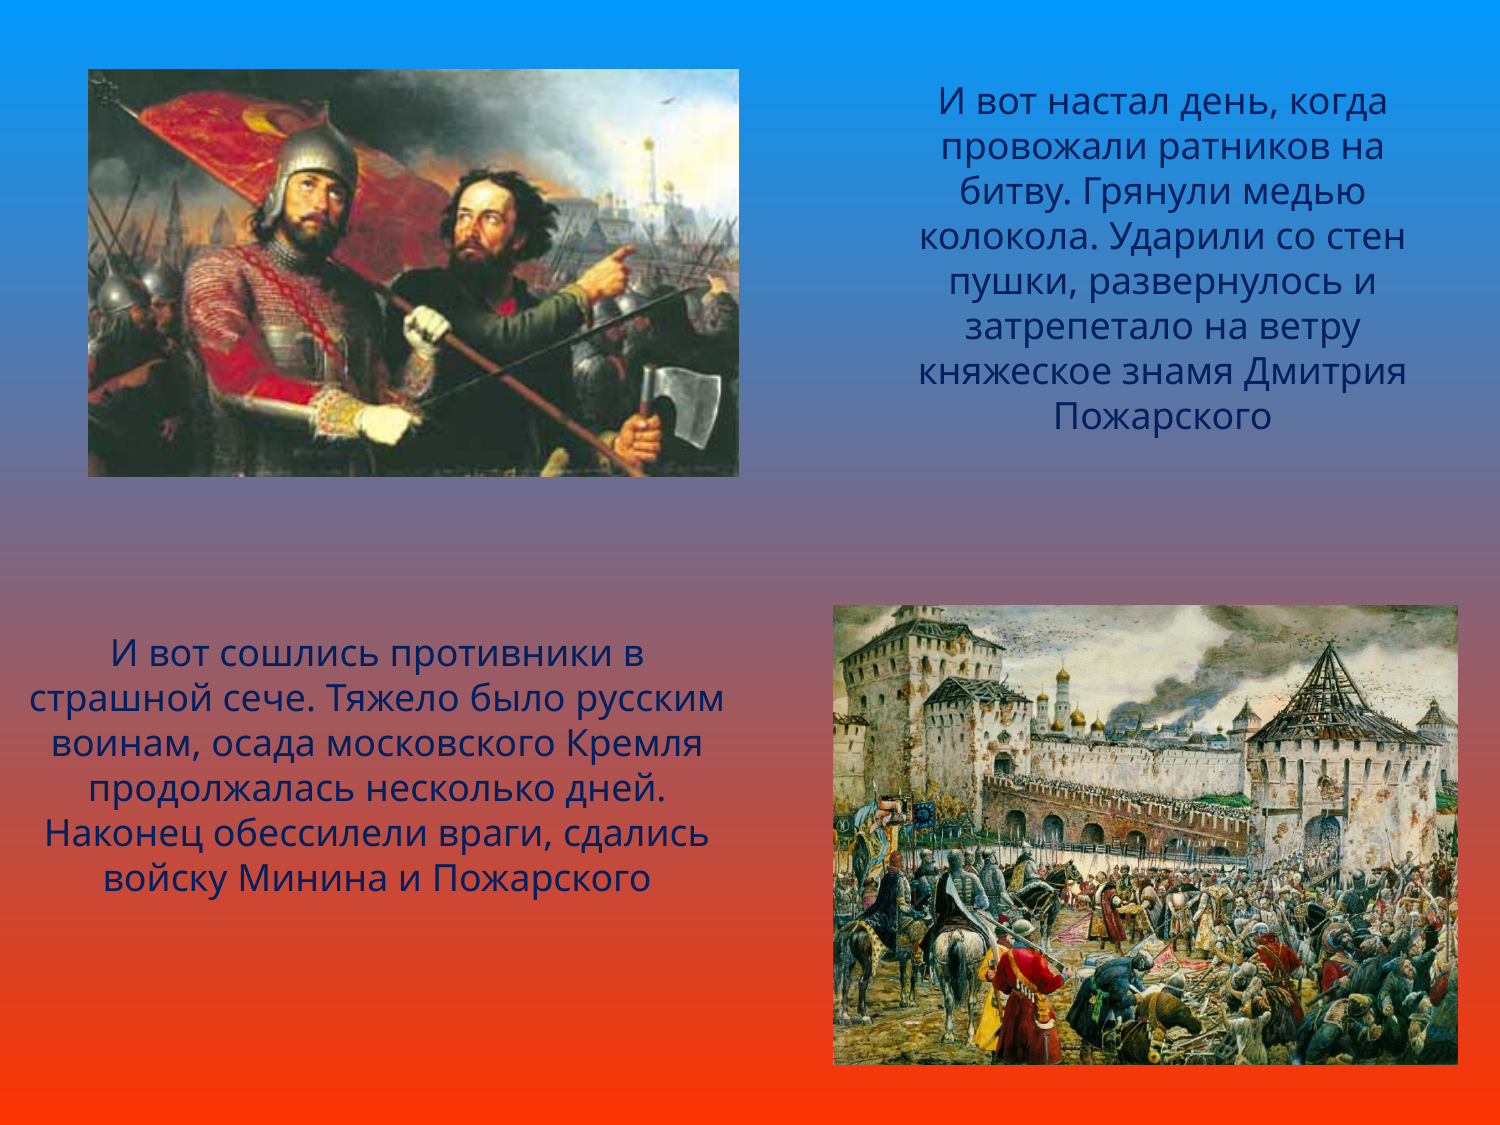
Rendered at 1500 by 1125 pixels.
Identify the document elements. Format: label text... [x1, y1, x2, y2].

picture [88, 68, 739, 477]
text_box И вот сошлись противники в страшной сече. Тяжело было русским воинам, осада московского Кремля продолжалась несколько дней. Наконец обессилели враги, сдались войску Минина и Пожарского [5, 621, 750, 906]
picture [832, 605, 1459, 1065]
text_box И вот настал день, когда провожали ратников на битву. Грянули медью колокола. Ударили со стен пушки, развернулось и затрепетало на ветру княжеское знамя Дмитрия Пожарского [868, 69, 1458, 444]
